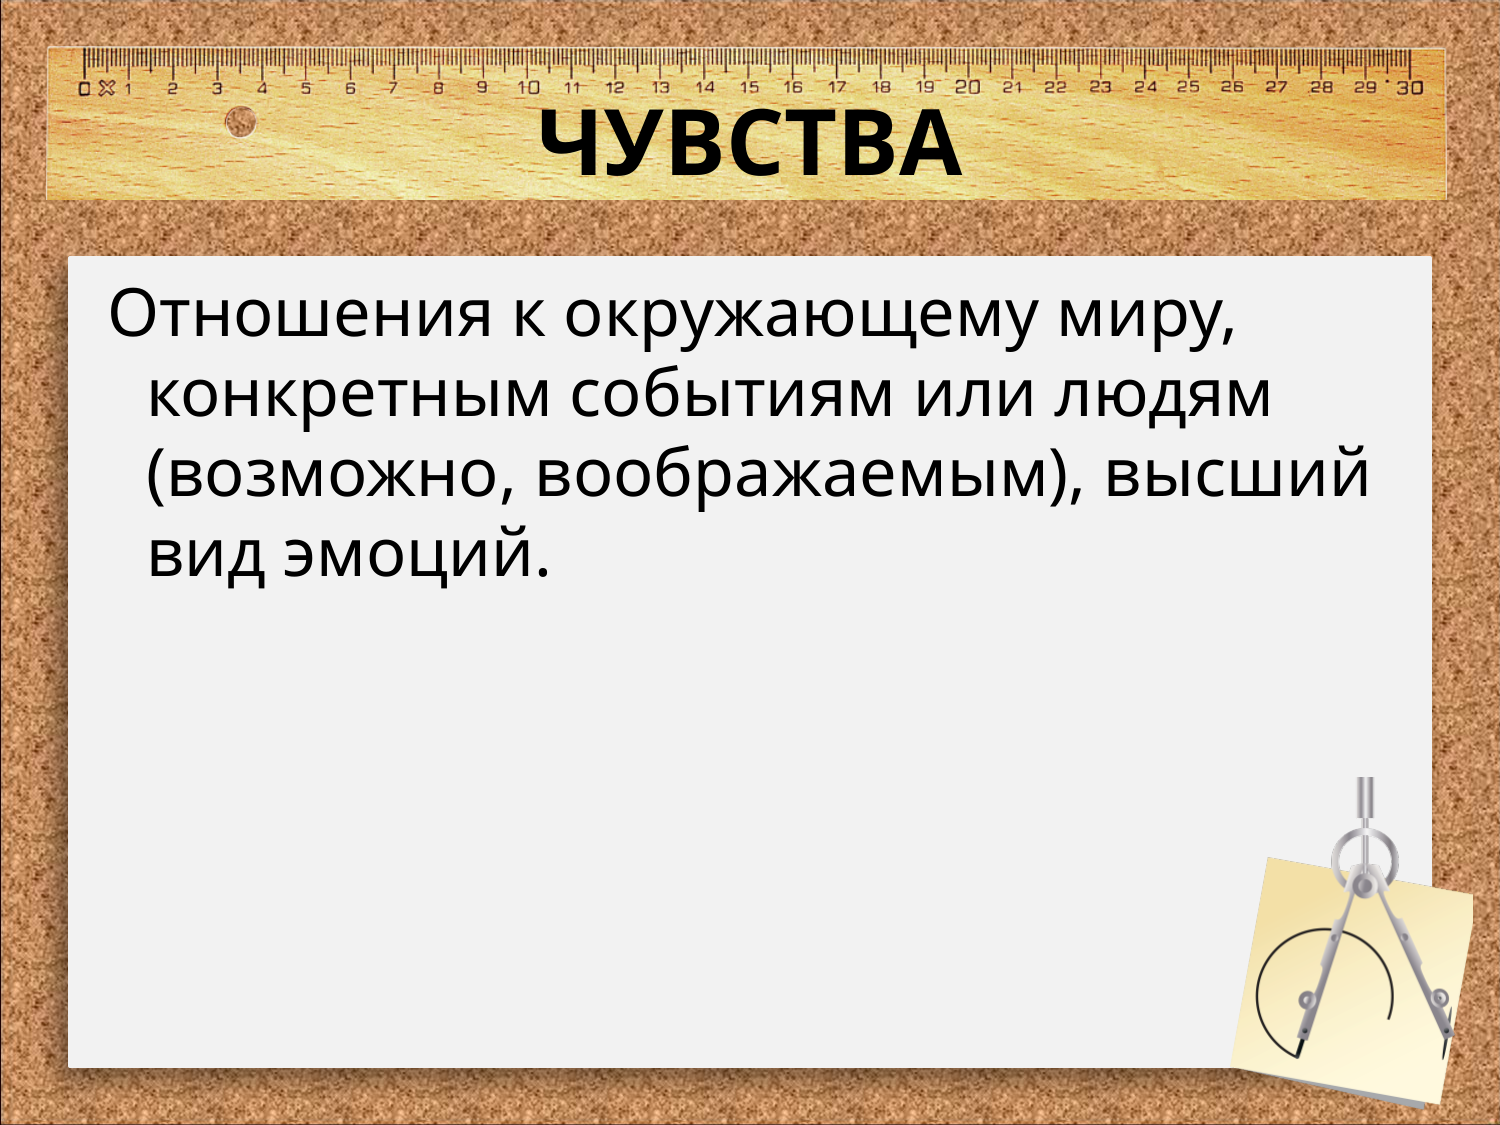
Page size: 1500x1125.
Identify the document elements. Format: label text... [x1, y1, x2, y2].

picture [0, 0, 1500, 1125]
list Отношения к окружающему миру, конкретным событиям или людям (возможно, воображаемым), высший вид эмоций. [74, 262, 1426, 1006]
title ЧУВСТВА [74, 44, 1426, 233]
